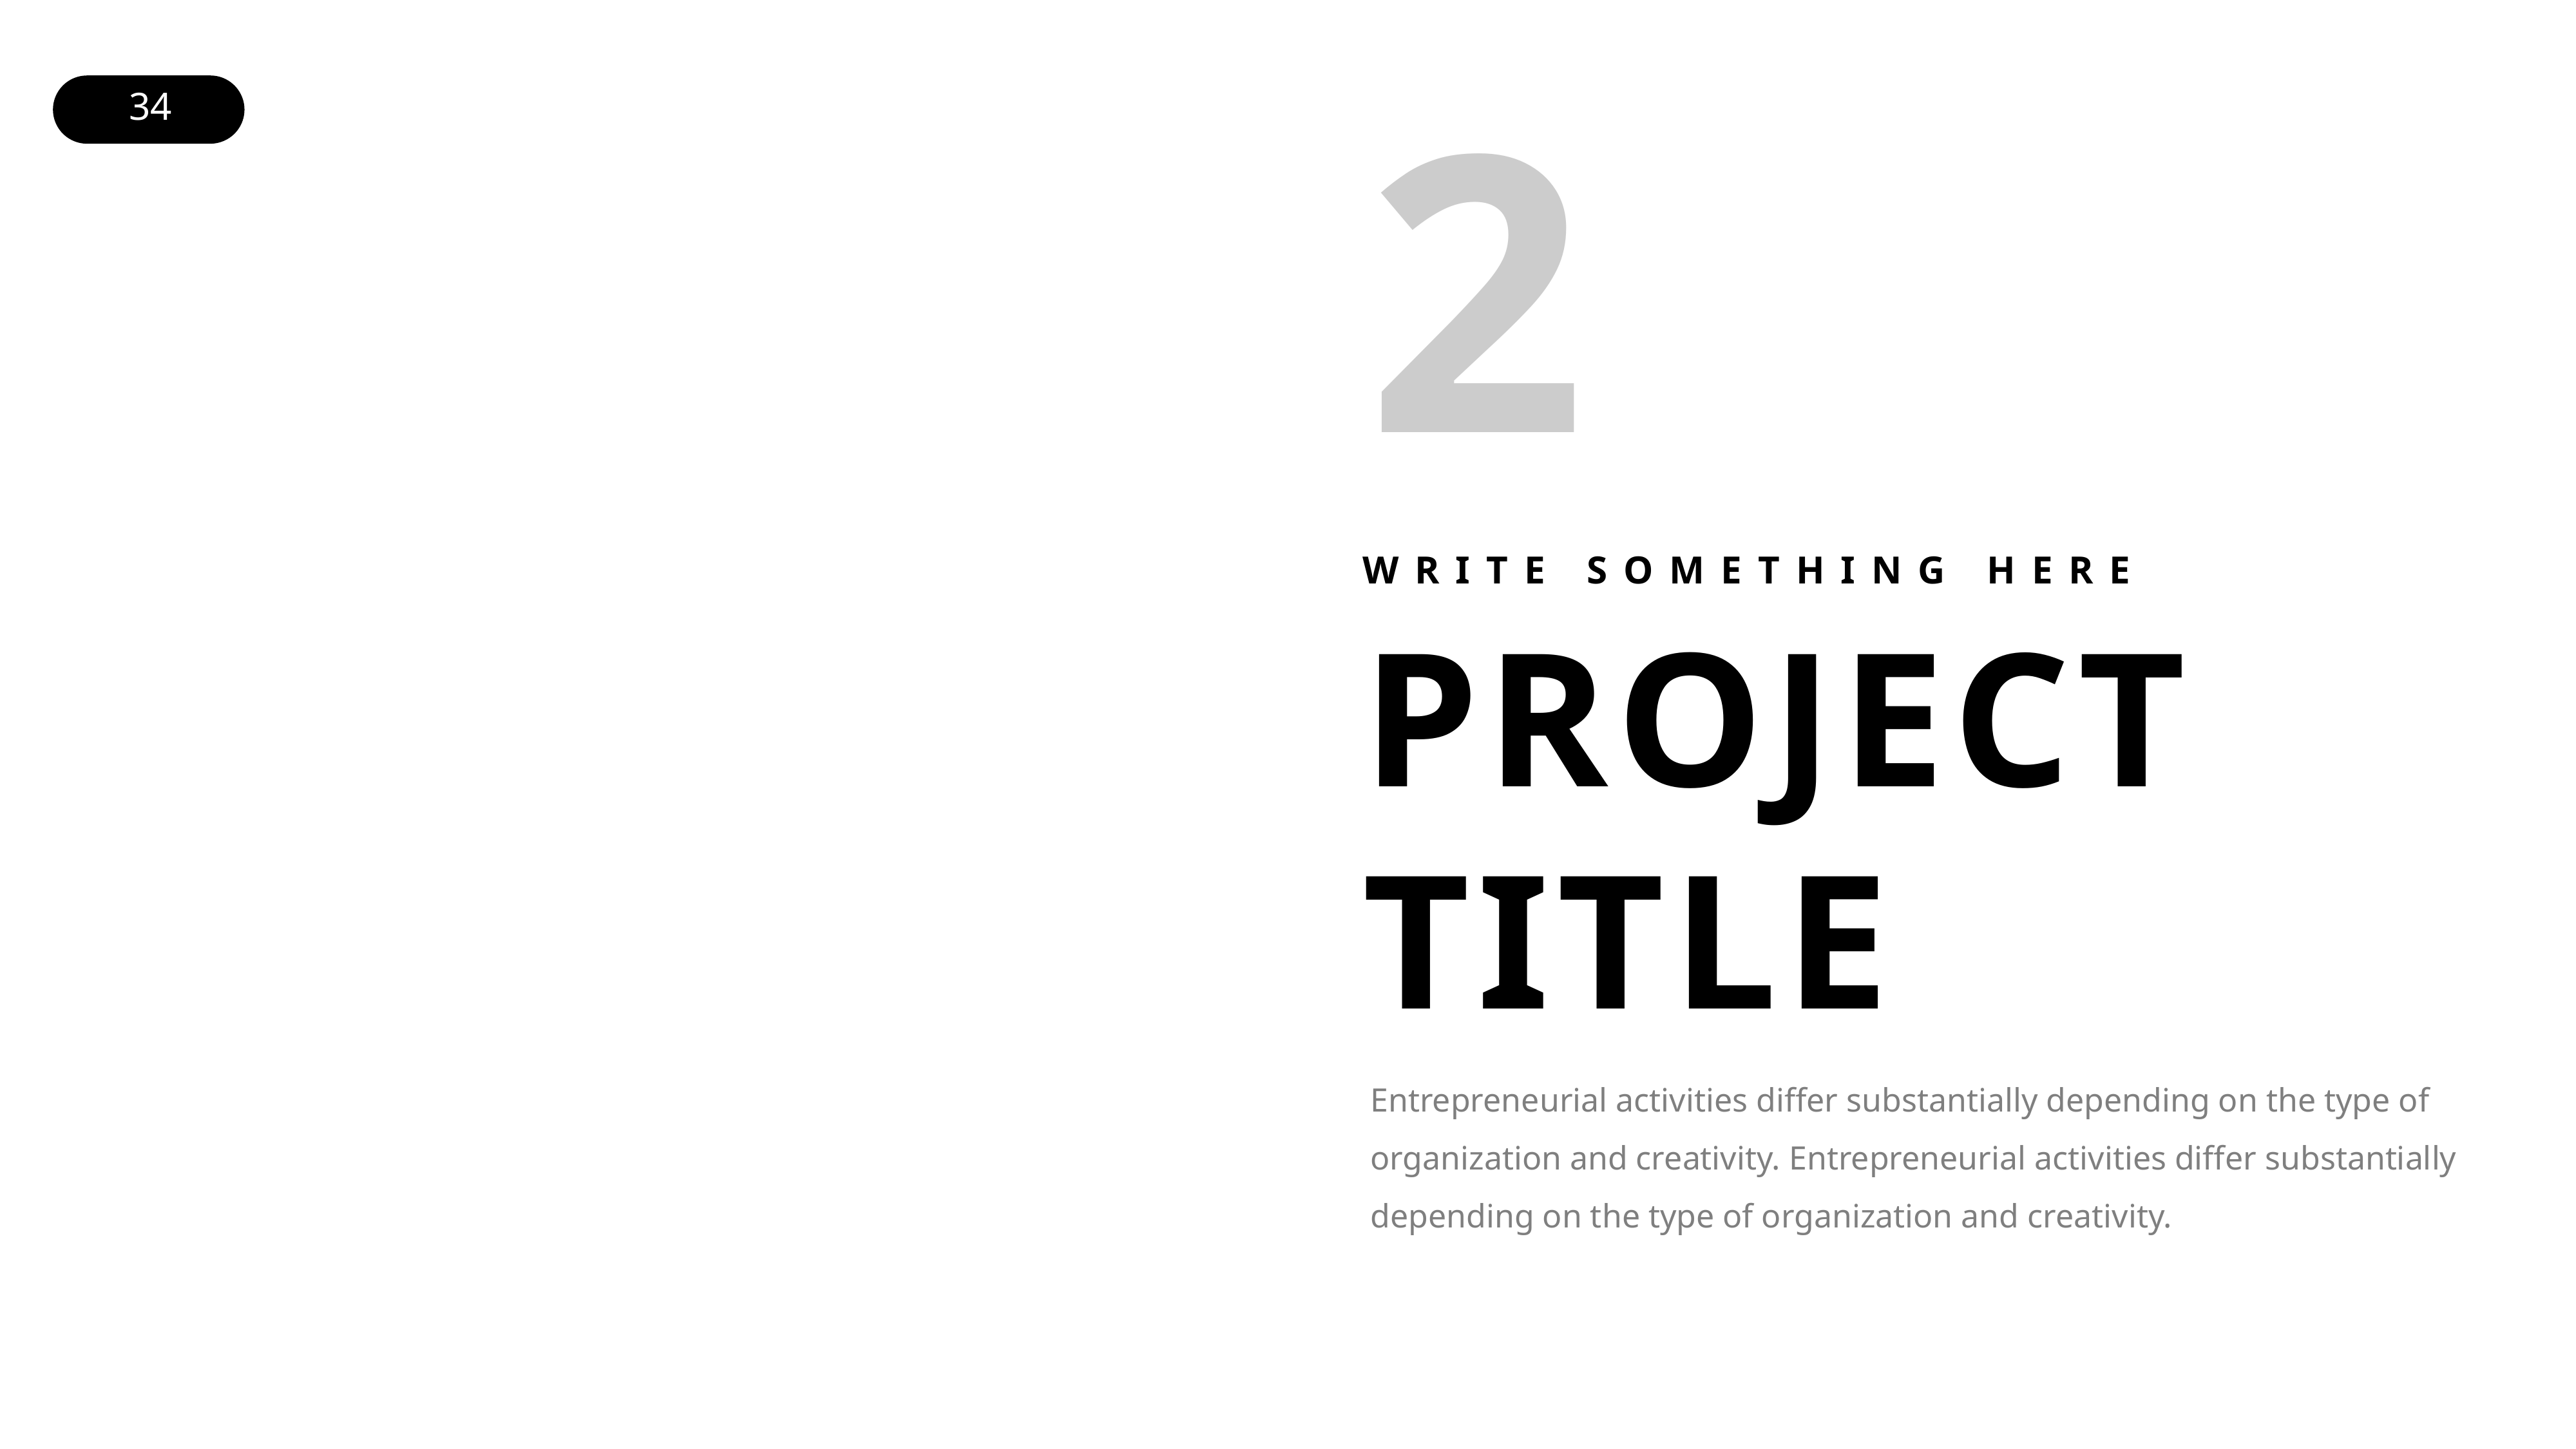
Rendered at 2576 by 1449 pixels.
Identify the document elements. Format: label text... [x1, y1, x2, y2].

text_box WRITE SOMETHING HERE [1353, 518, 2224, 596]
text_box Entrepreneurial activities differ substantially depending on the type of organization and creativity. Entrepreneurial activities differ substantially depending on the type of organization and creativity. [1360, 1055, 2472, 1239]
text_box PROJECT TITLE [1353, 597, 2468, 1051]
picture [0, 0, 1255, 1449]
text_box 2 [1357, 43, 2472, 515]
